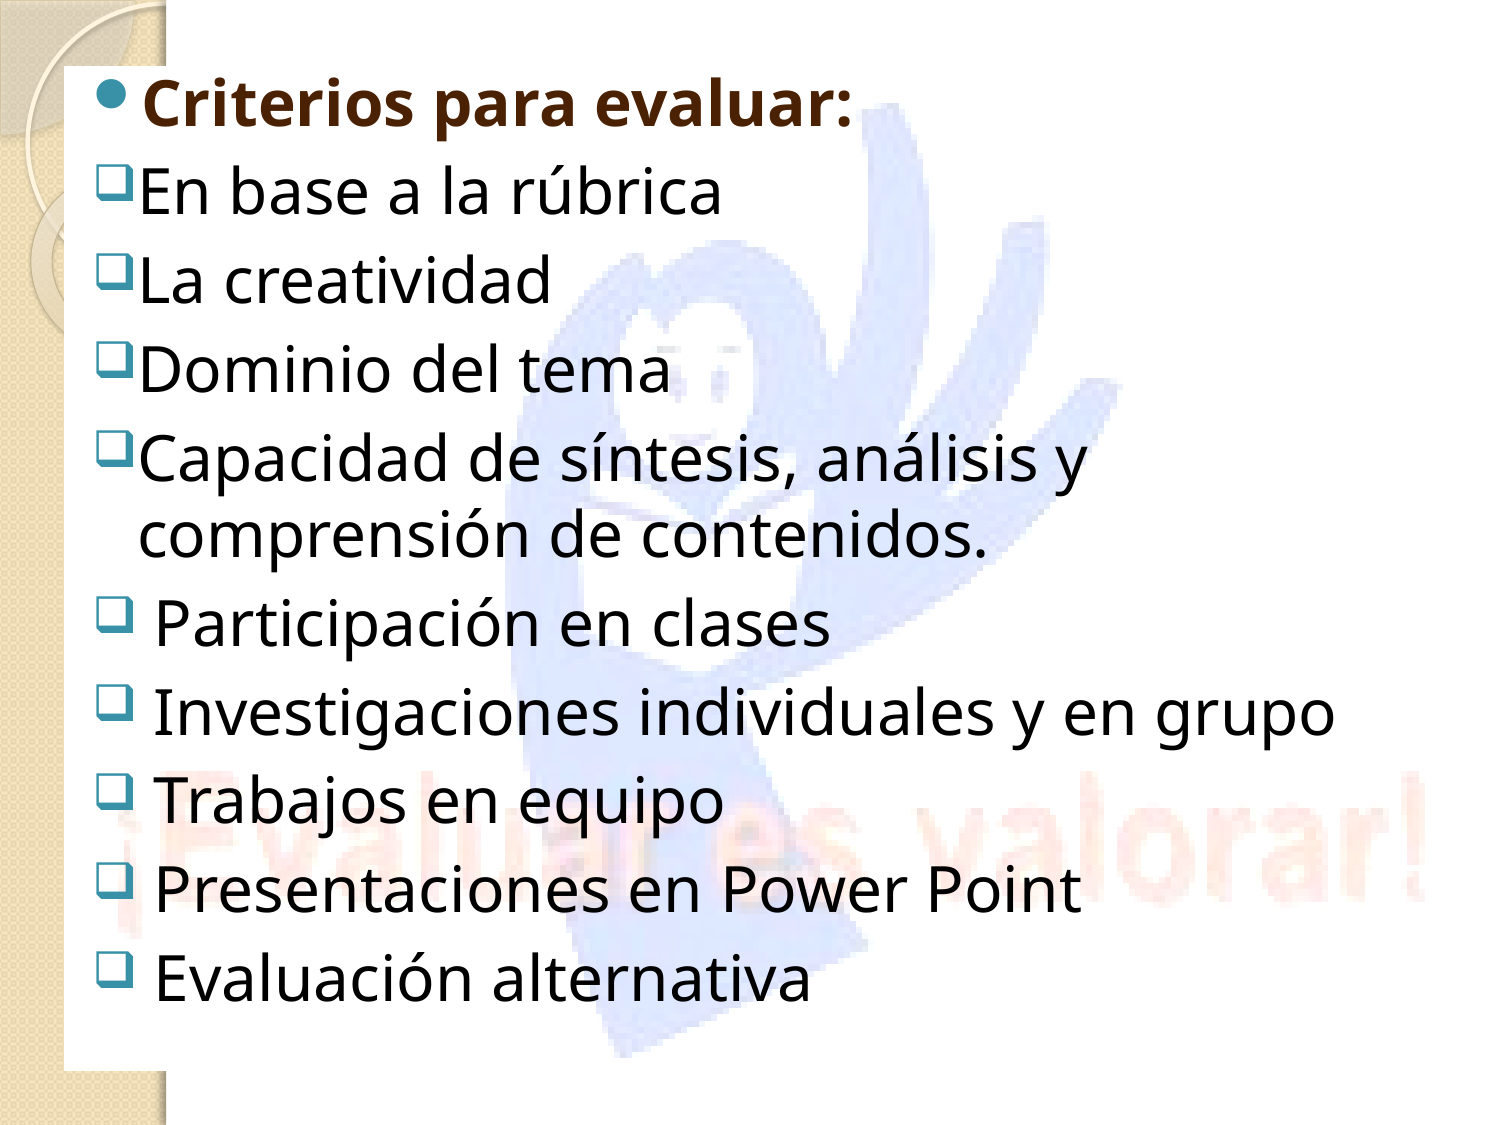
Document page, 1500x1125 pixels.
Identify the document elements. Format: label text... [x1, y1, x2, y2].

list Criterios para evaluar: En base a la rúbrica La creatividad Dominio del tema Capacidad de síntesis, análisis y comprensión de contenidos. Participación en clases Investigaciones individuales y en grupo Trabajos en equipo Presentaciones en Power Point Evaluación alternativa [64, 54, 1466, 67]
picture [64, 66, 1462, 1071]
